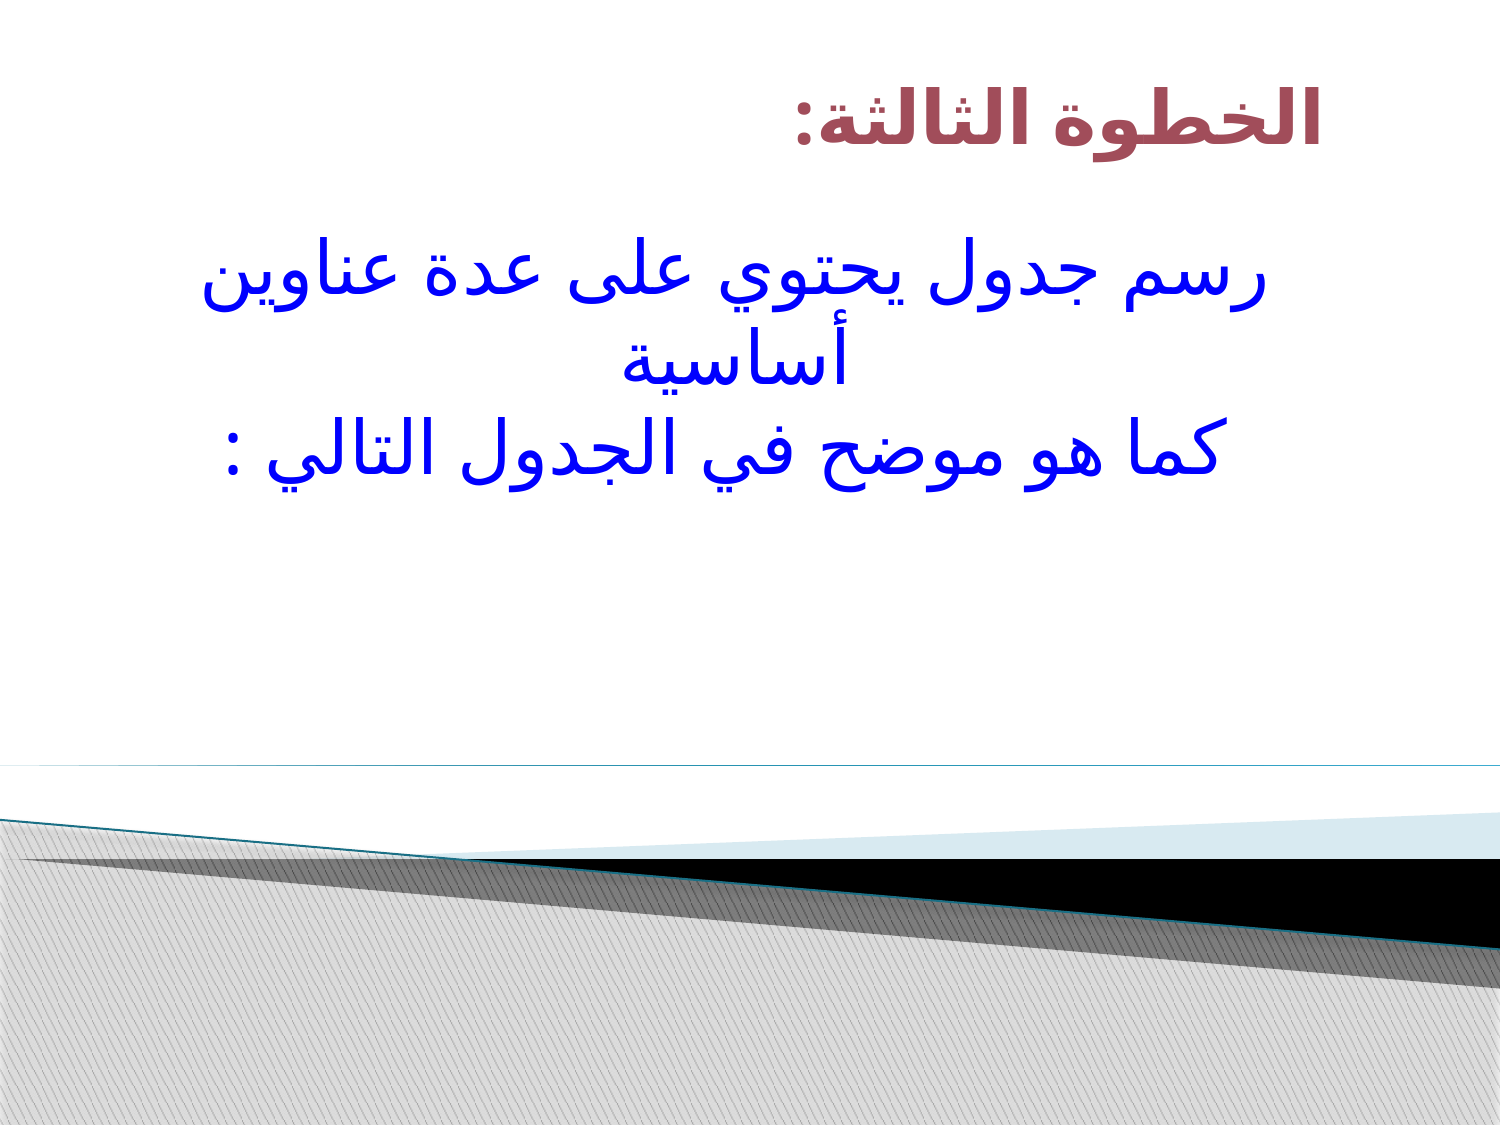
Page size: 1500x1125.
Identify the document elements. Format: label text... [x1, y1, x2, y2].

picture [5, 859, 1500, 989]
text_box رسم جدول يحتوي على عدة عناوين أساسية كما هو موضح في الجدول التالي : [87, 212, 1383, 498]
text_box الخطوة الثالثة: [777, 62, 1341, 168]
